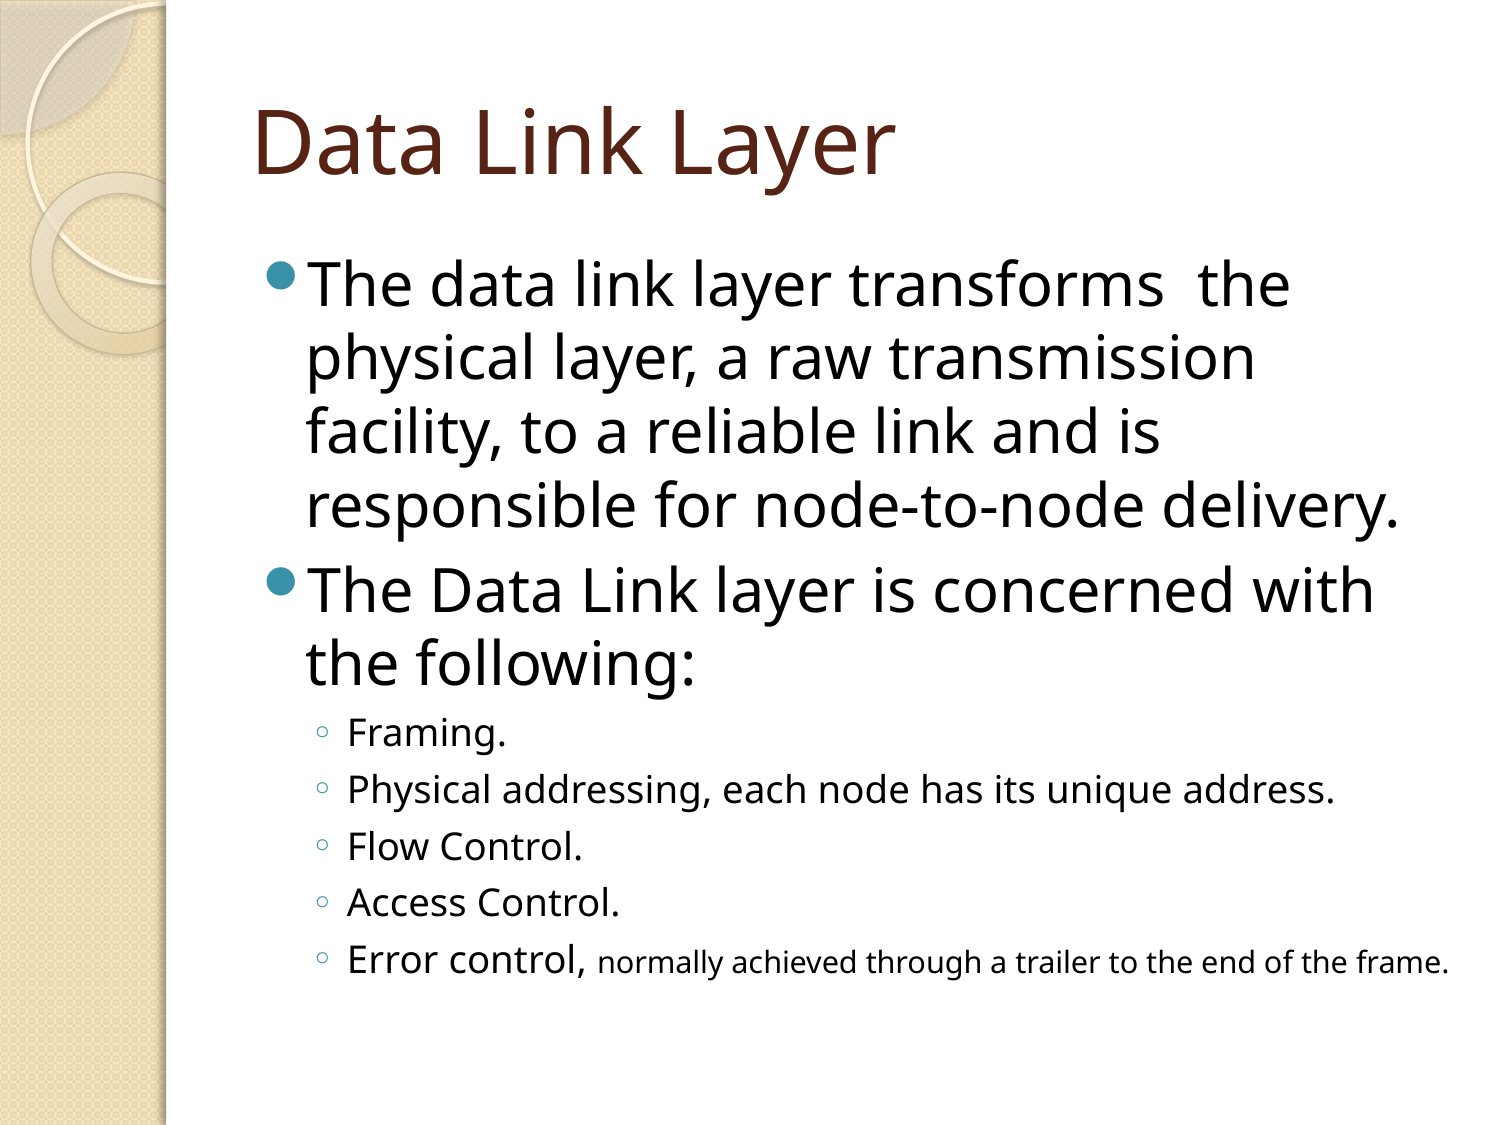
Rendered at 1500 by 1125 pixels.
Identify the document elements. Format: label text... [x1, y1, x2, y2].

list The data link layer transforms the physical layer, a raw transmission facility, to a reliable link and is responsible for node-to-node delivery. The Data Link layer is concerned with the following: Framing. Physical addressing, each node has its unique address. Flow Control. Access Control. Error control, normally achieved through a trailer to the end of the frame. [235, 237, 1466, 1025]
title Data Link Layer [235, 45, 1466, 233]
